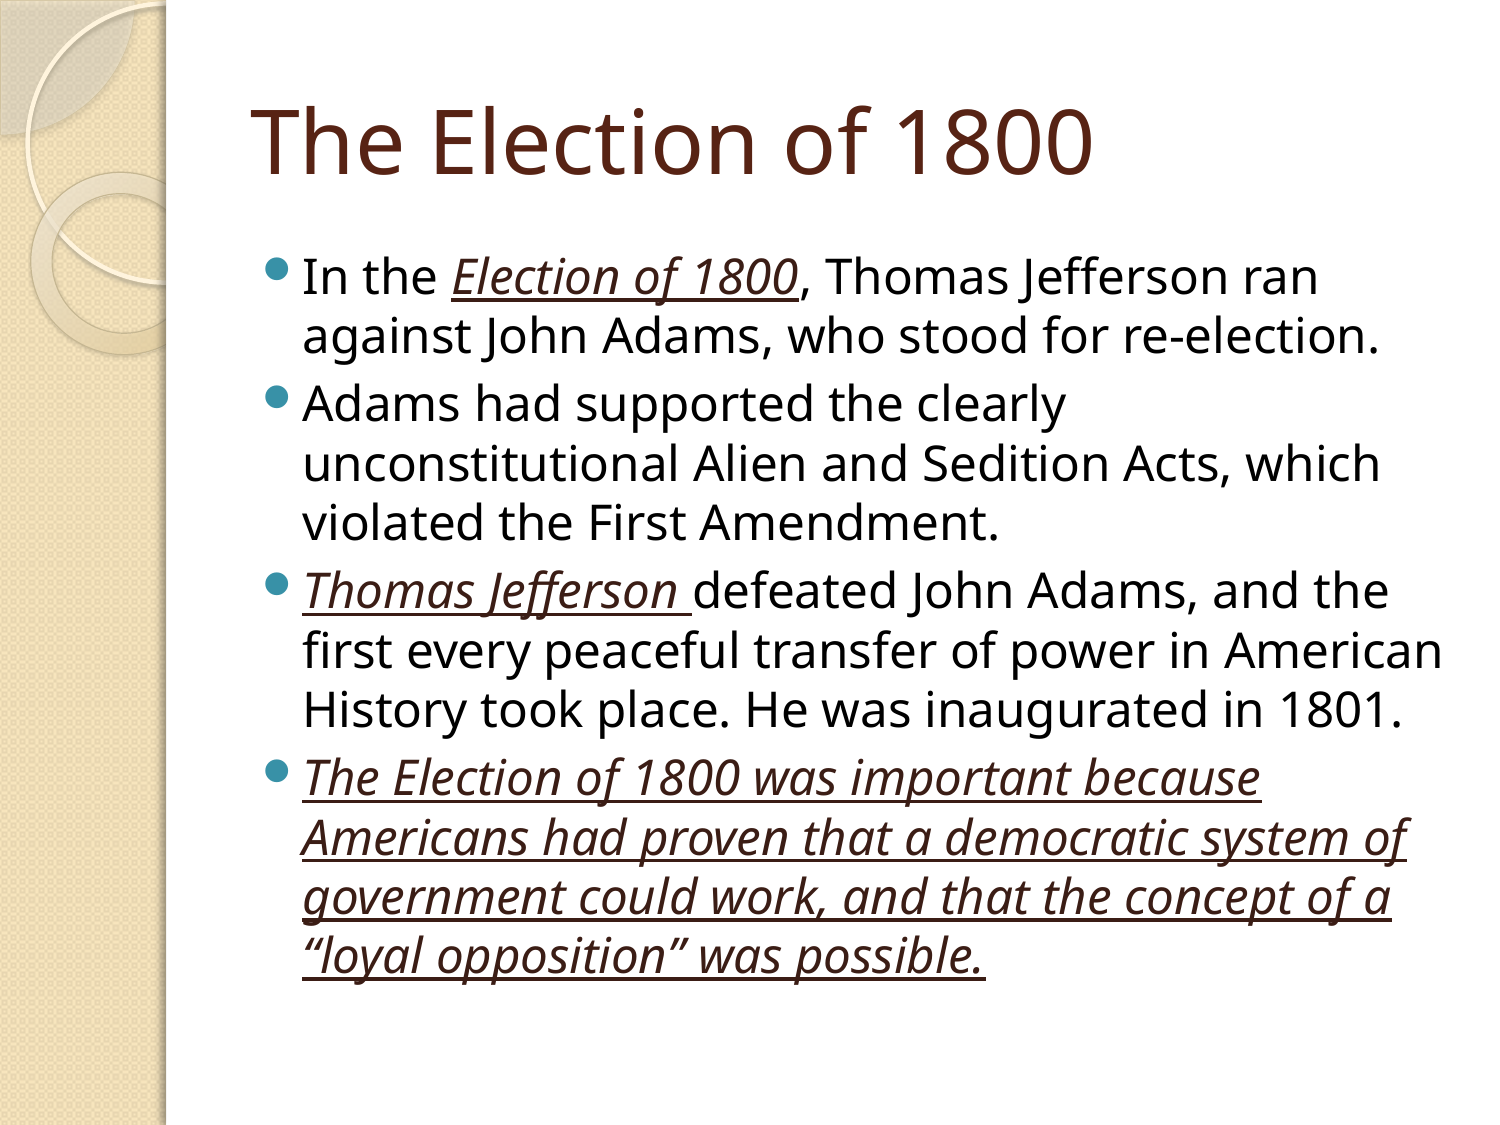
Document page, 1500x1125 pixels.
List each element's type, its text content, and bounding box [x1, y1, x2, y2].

list In the Election of 1800, Thomas Jefferson ran against John Adams, who stood for re-election. Adams had supported the clearly unconstitutional Alien and Sedition Acts, which violated the First Amendment. Thomas Jefferson defeated John Adams, and the first every peaceful transfer of power in American History took place. He was inaugurated in 1801. The Election of 1800 was important because Americans had proven that a democratic system of government could work, and that the concept of a “loyal opposition” was possible. [235, 237, 1466, 1025]
title The Election of 1800 [235, 45, 1466, 233]
